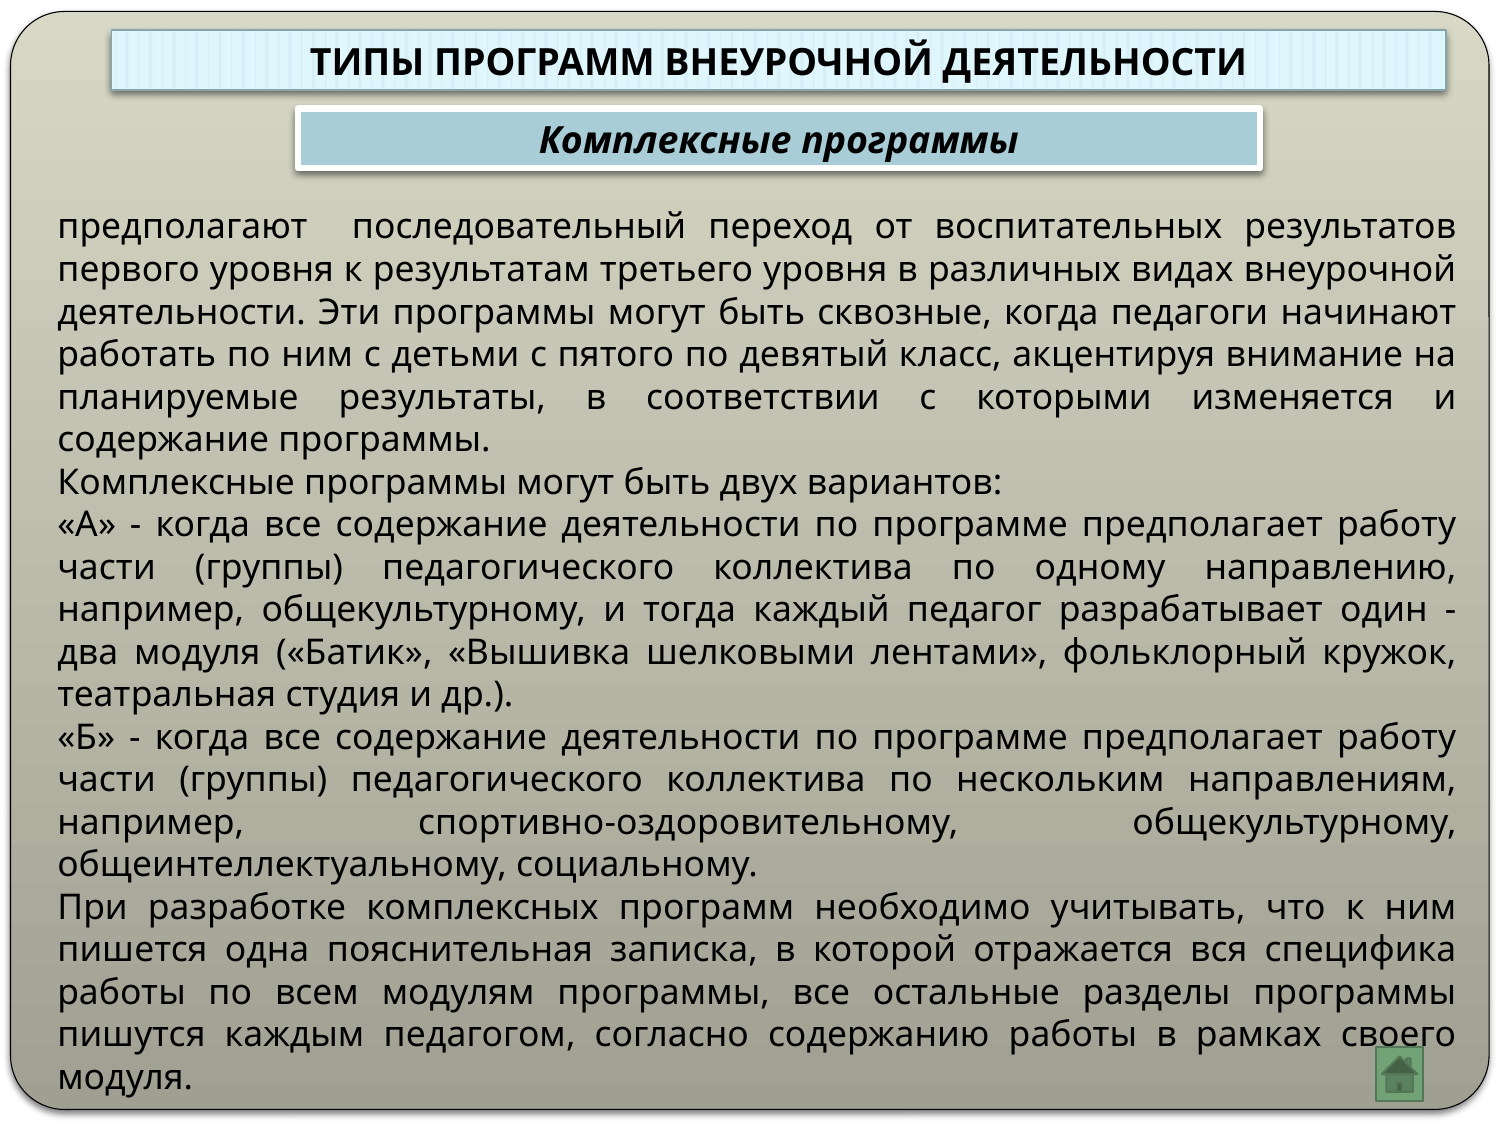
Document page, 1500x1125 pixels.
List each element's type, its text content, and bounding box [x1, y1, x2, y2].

text_box Комплексные программы [295, 105, 1263, 171]
text_box ТИПЫ ПРОГРАММ ВНЕУРОЧНОЙ ДЕЯТЕЛЬНОСТИ [111, 29, 1447, 91]
text_box [41, 89, 1447, 151]
text_box предполагают последовательный переход от воспитательных результатов первого уровня к результатам третьего уровня в различных видах внеурочной деятельности. Эти программы могут быть сквозные, когда педагоги начинают работать по ним с детьми с пятого по девятый класс, акцентируя внимание на планируемые результаты, в соответствии с которыми изменяется и содержание программы. Комплексные программы могут быть двух вариантов: «А» - когда все содержание деятельности по программе предполагает работу части (группы) педагогического коллектива по одному направлению, например, общекультурному, и тогда каждый педагог разрабатывает один - два модуля («Батик», «Вышивка шелковыми лентами», фольклорный кружок, театральная студия и др.). «Б» - когда все содержание деятельности по программе предполагает работу части (группы) педагогического коллектива по нескольким направлениям, например, спортивно-оздоровительному, общекультурному, общеинтеллектуальному, социальному. При разработке комплексных программ необходимо учитывать, что к ним пишется одна пояснительная записка, в которой отражается вся специфика работы по всем модулям программы, все остальные разделы программы пишутся каждым педагогом, согласно содержанию работы в рамках своего модуля. [42, 196, 1472, 1125]
text_box [1375, 1046, 1424, 1102]
